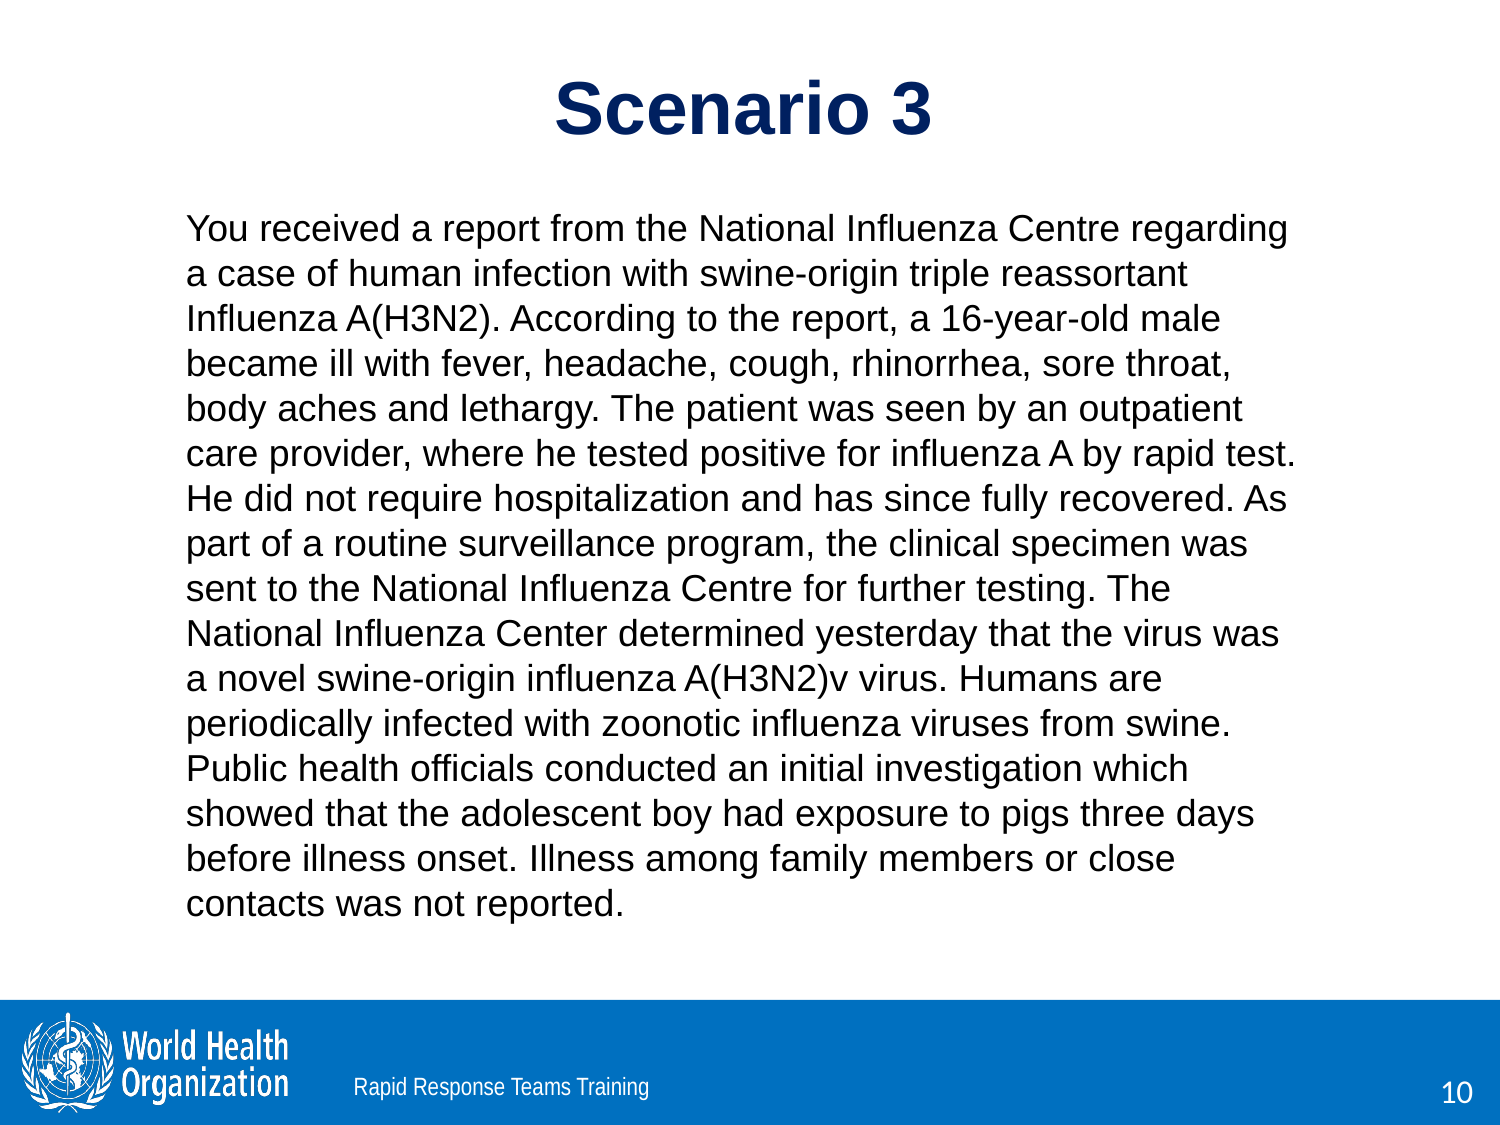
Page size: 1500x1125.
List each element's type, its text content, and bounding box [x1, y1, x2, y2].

text_box You received a report from the National Influenza Centre regarding a case of human infection with swine-origin triple reassortant Influenza A(H3N2). According to the report, a 16-year-old male became ill with fever, headache, cough, rhinorrhea, sore throat, body aches and lethargy. The patient was seen by an outpatient care provider, where he tested positive for influenza A by rapid test. He did not require hospitalization and has since fully recovered. As part of a routine surveillance program, the clinical specimen was sent to the National Influenza Centre for further testing. The National Influenza Center determined yesterday that the virus was a novel swine-origin influenza A(H3N2)v virus. Humans are periodically infected with zoonotic influenza viruses from swine. Public health officials conducted an initial investigation which showed that the adolescent boy had exposure to pigs three days before illness onset. Illness among family members or close contacts was not reported. [171, 196, 1317, 931]
picture [21, 1012, 288, 1113]
title Scenario 3 [69, 10, 1420, 199]
